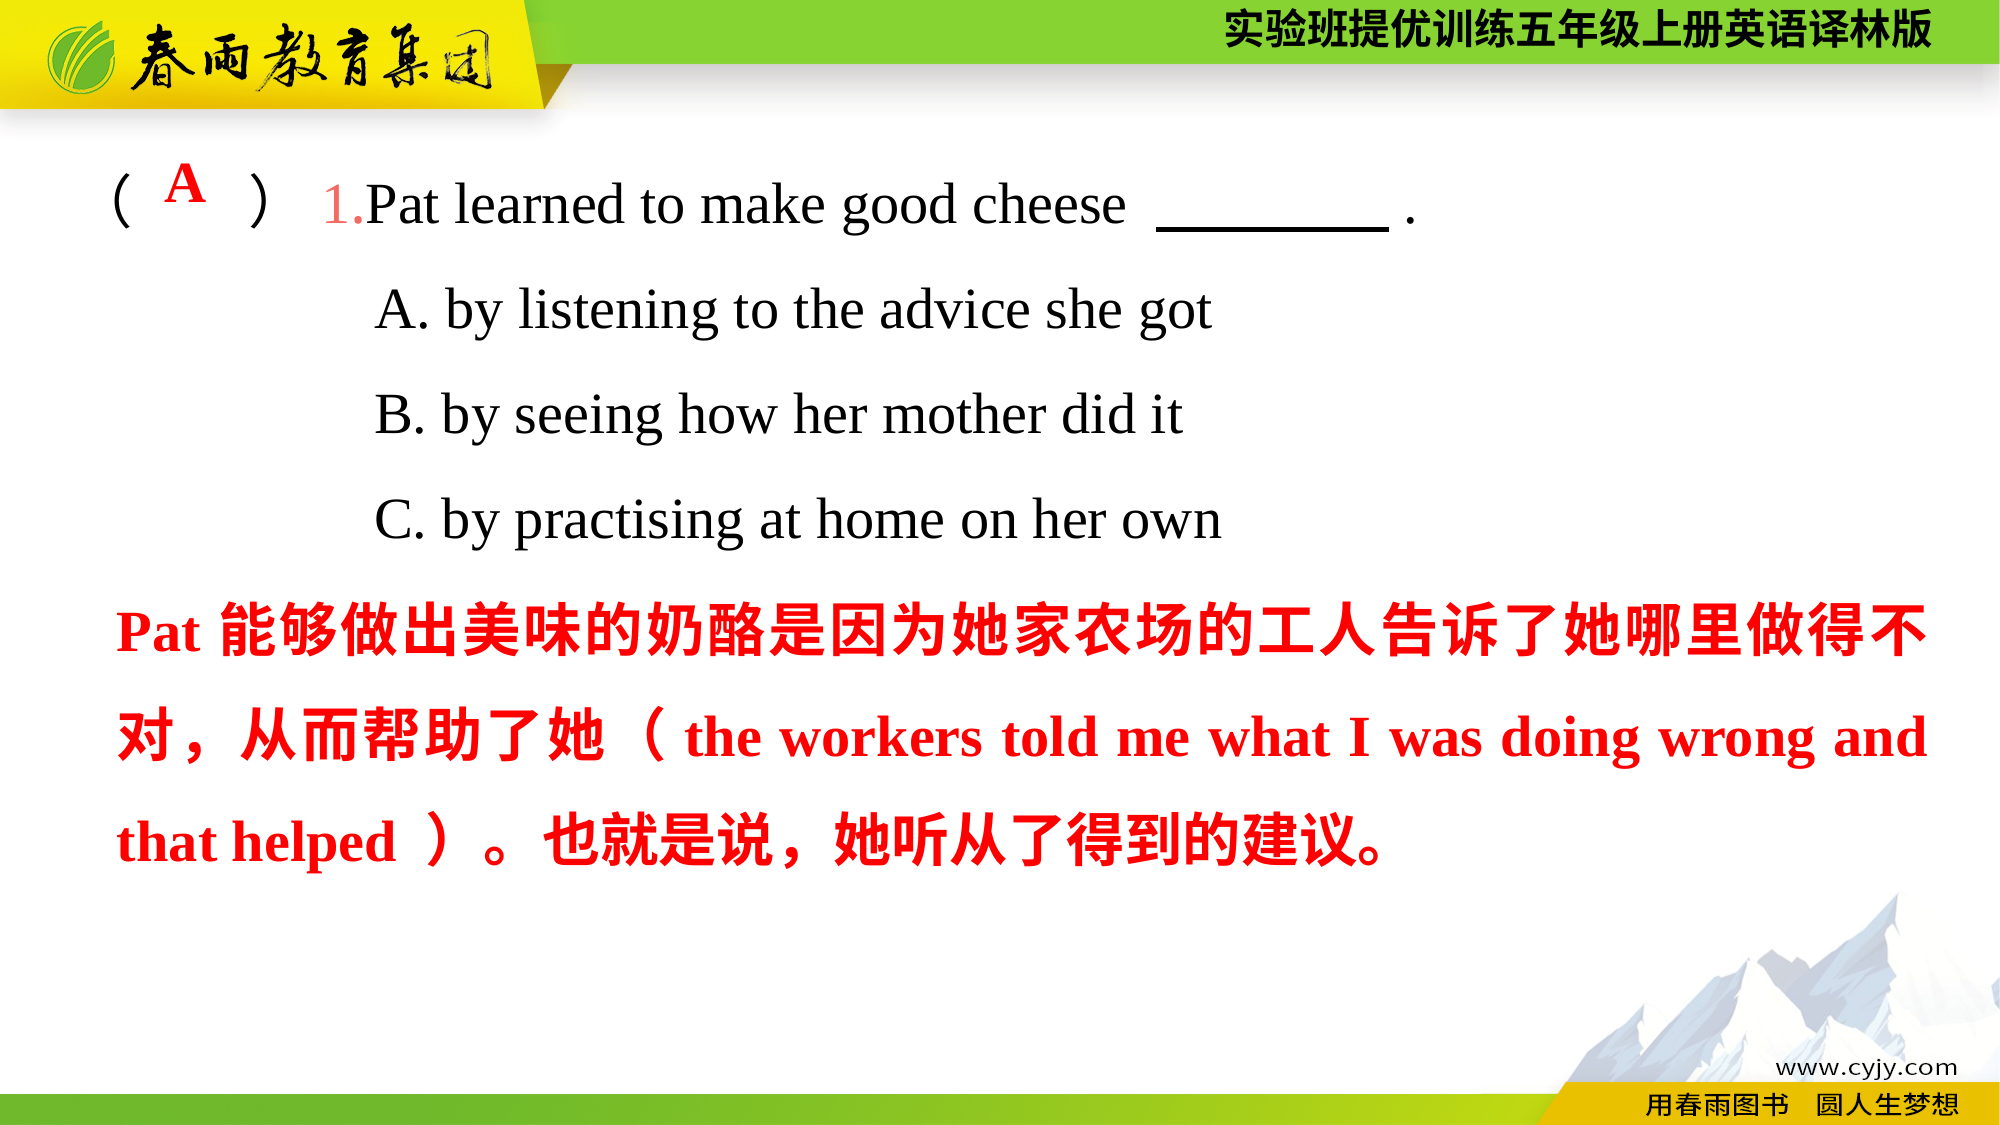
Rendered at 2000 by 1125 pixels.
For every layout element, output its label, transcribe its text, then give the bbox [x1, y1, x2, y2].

picture [0, 0, 2000, 1125]
text_box Pat能够做出美味的奶酪是因为她家农场的工人告诉了她哪里做得不对，从而帮助了她（the workers told me what I was doing wrong and that helped ）。也就是说，她听从了得到的建议。 [102, 550, 1944, 881]
text_box A [149, 137, 222, 222]
list （ ）1.Pat learned to make good cheese . A. by listening to the advice she got B. by seeing how her mother did it C. by practising at home on her own [59, 122, 1944, 549]
